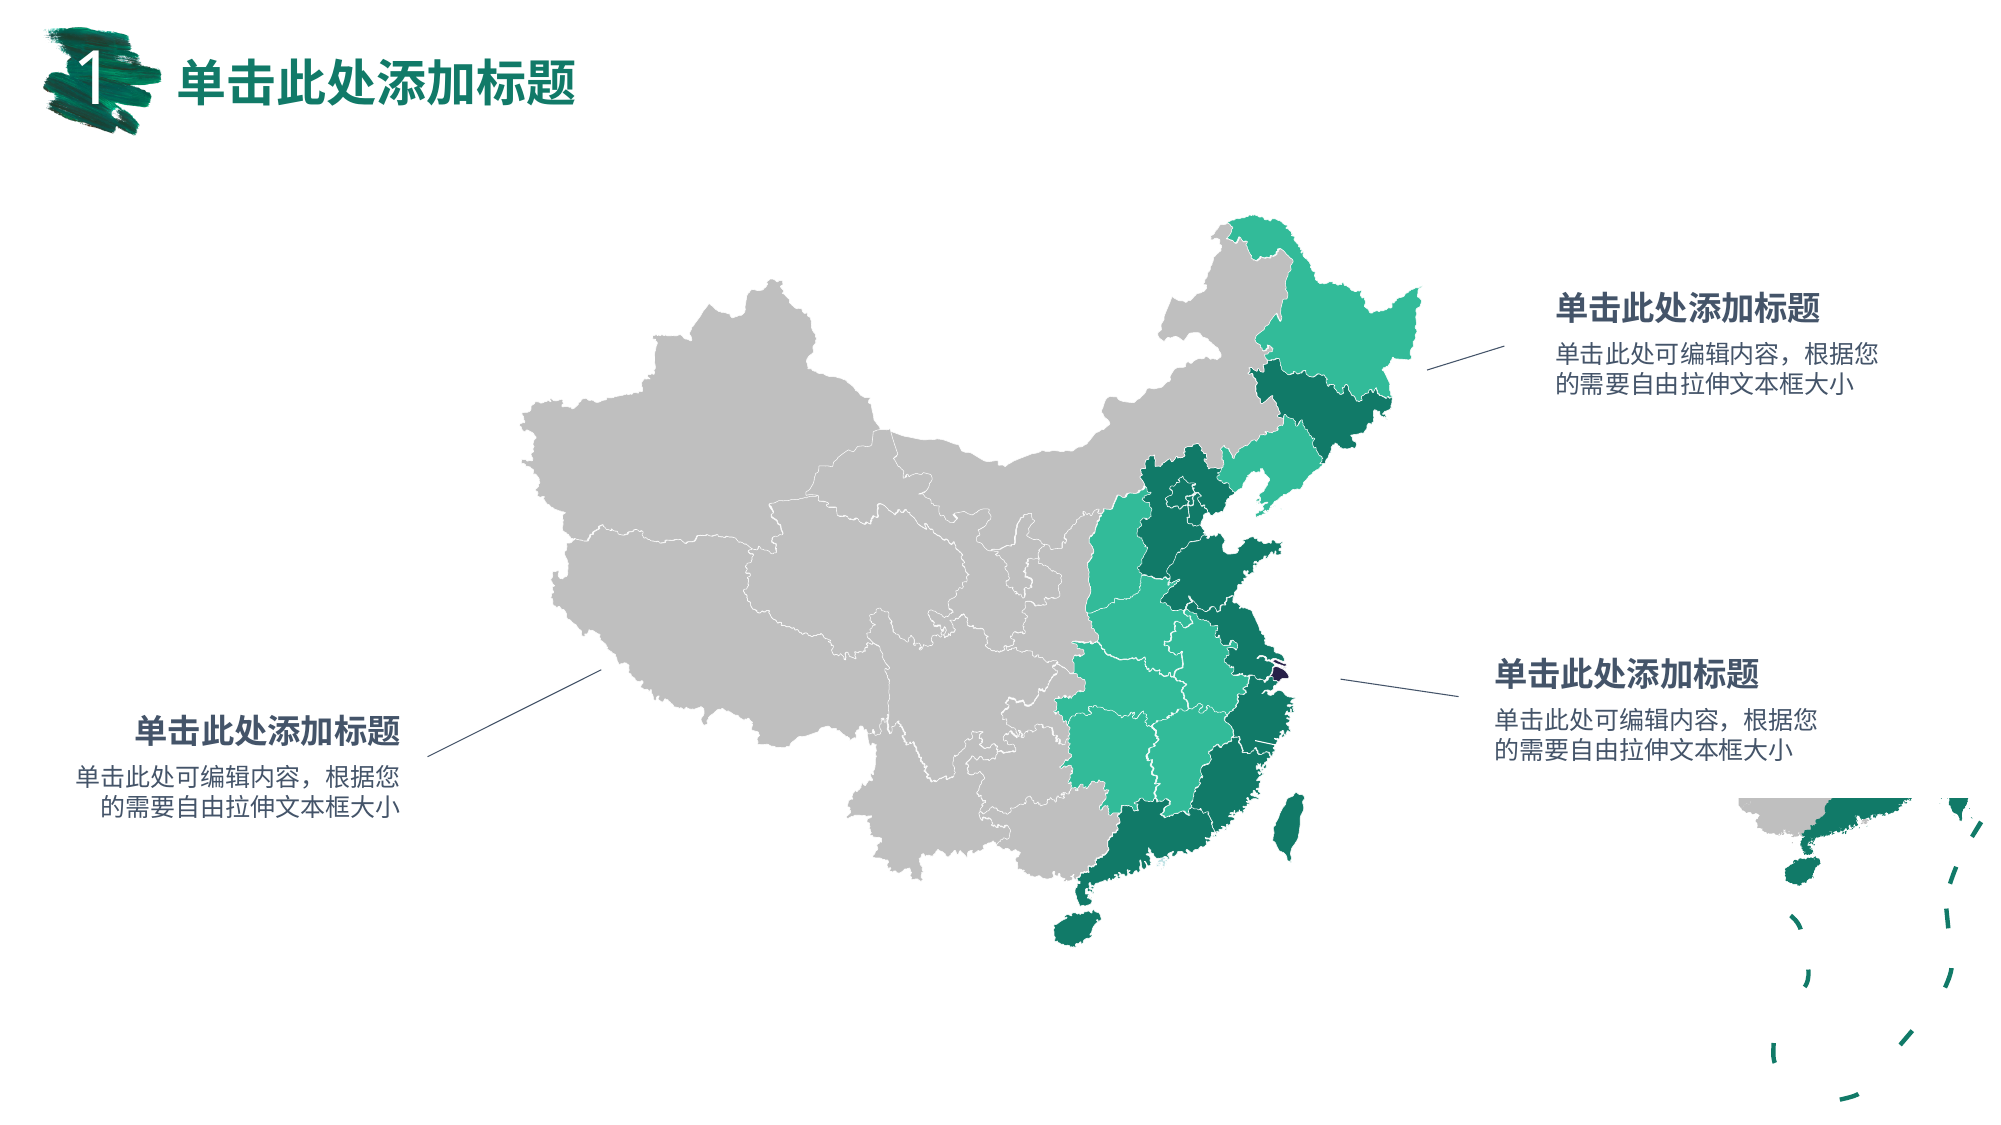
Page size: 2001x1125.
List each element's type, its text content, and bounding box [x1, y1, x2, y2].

text_box [1088, 575, 1193, 677]
text_box [1898, 1029, 1915, 1047]
text_box [1055, 642, 1189, 726]
picture [42, 25, 163, 136]
text_box [1188, 493, 1207, 525]
text_box [1839, 1092, 1860, 1102]
text_box [1061, 705, 1160, 815]
text_box [1157, 857, 1168, 867]
text_box [1802, 969, 1811, 989]
text_box [966, 723, 1073, 815]
text_box 单击此处可编辑内容，根据您的需要自由拉伸文本框大小 [1555, 338, 1887, 399]
text_box [1224, 675, 1296, 754]
text_box 单击此处可编辑内容，根据您的需要自由拉伸文本框大小 [68, 761, 401, 822]
text_box [1943, 967, 1954, 989]
text_box [805, 428, 1062, 652]
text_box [1254, 740, 1484, 790]
text_box [891, 222, 1294, 550]
text_box [866, 608, 1059, 782]
text_box [1272, 799, 1305, 863]
text_box [1228, 214, 1423, 401]
text_box [846, 719, 1011, 882]
text_box [1165, 609, 1249, 715]
text_box [1075, 798, 1217, 907]
text_box [1186, 596, 1285, 681]
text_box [1340, 678, 1459, 697]
text_box [1136, 444, 1235, 579]
text_box [1002, 664, 1086, 744]
text_box 单击此处添加标题 [1494, 653, 1815, 694]
text_box 单击此处可编辑内容，根据您的需要自由拉伸文本框大小 [1494, 704, 1826, 765]
text_box [1166, 477, 1195, 508]
text_box 单击此处添加标题 [80, 710, 401, 751]
text_box [1249, 358, 1393, 464]
text_box [992, 513, 1045, 597]
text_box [427, 669, 602, 757]
text_box [519, 279, 881, 554]
text_box [1053, 909, 1102, 949]
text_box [1741, 797, 1799, 844]
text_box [1939, 797, 1973, 822]
text_box [1086, 488, 1151, 613]
text_box [1271, 659, 1289, 682]
text_box [1970, 820, 1984, 839]
text_box [1161, 533, 1283, 611]
text_box [1947, 865, 1959, 885]
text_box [1800, 797, 1912, 856]
text_box [1771, 1042, 1777, 1064]
text_box [744, 496, 968, 659]
text_box [550, 525, 889, 748]
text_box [1426, 345, 1505, 371]
text_box 单击此处添加标题 [1555, 287, 1876, 328]
text_box 单击此处添加标题 [168, 43, 602, 119]
text_box [980, 779, 1120, 882]
text_box [1147, 704, 1233, 817]
text_box [1007, 509, 1102, 673]
text_box [1789, 913, 1803, 930]
text_box [1944, 908, 1951, 929]
text_box [1190, 737, 1259, 834]
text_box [1784, 855, 1821, 887]
text_box [1217, 414, 1323, 518]
